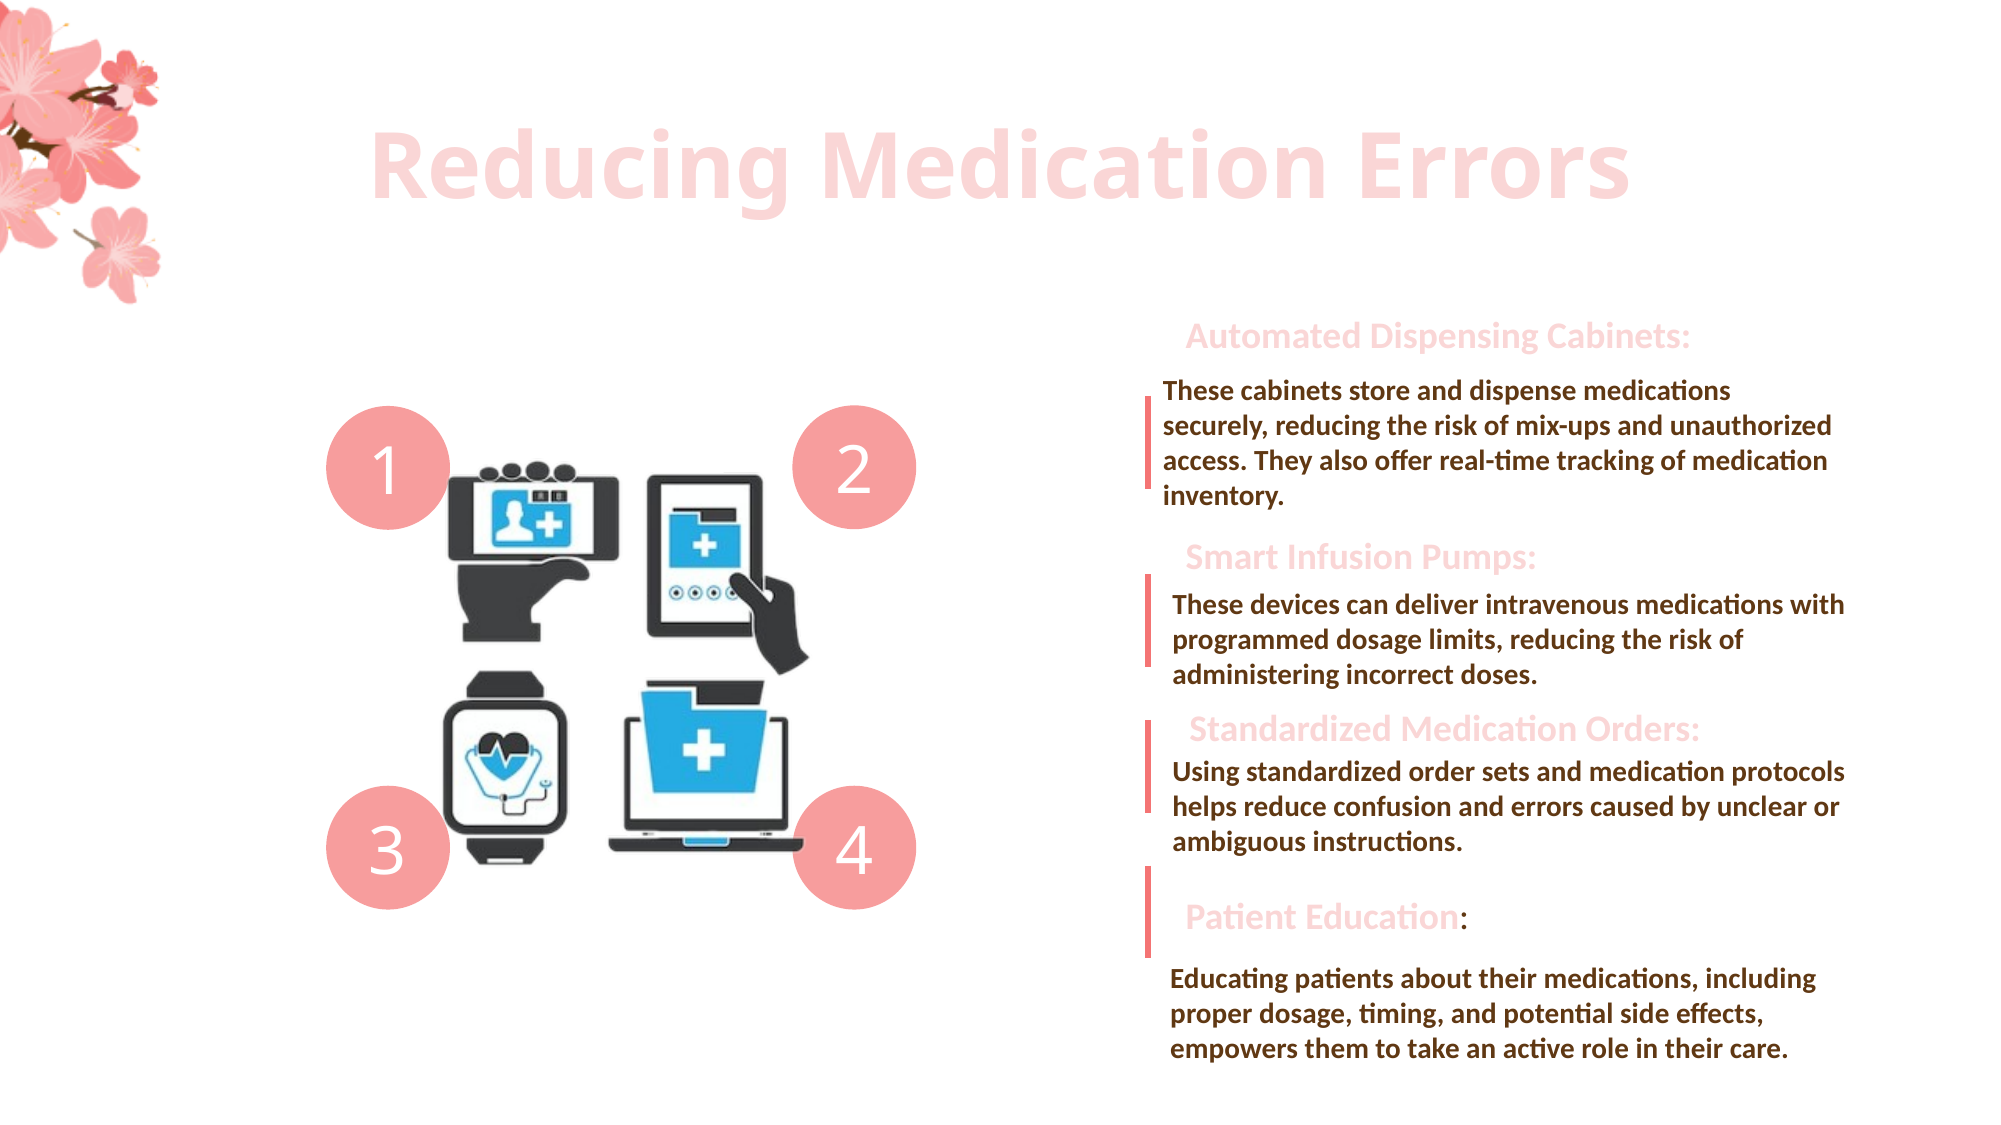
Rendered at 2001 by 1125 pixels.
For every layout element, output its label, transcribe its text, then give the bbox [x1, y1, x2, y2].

picture [380, 429, 862, 908]
text_box 4 [836, 785, 918, 911]
title Reducing Medication Errors [137, 59, 1863, 278]
text_box Standardized Medication Orders: [1157, 696, 1781, 745]
text_box These devices can deliver intravenous medications with programmed dosage limits, reducing the risk of administering incorrect doses. [1157, 578, 1863, 698]
text_box Patient Education: [1170, 884, 1528, 945]
text_box Educating patients about their medications, including proper dosage, timing, and potential side effects, empowers them to take an active role in their care. [1155, 951, 1861, 1072]
text_box 1 [325, 404, 441, 531]
text_box Using standardized order sets and medication protocols helps reduce confusion and errors caused by unclear or ambiguous instructions. [1157, 745, 1863, 865]
text_box 3 [325, 784, 439, 911]
text_box Smart Infusion Pumps: [1170, 524, 1603, 585]
text_box These cabinets store and dispense medications securely, reducing the risk of mix-ups and unauthorized access. They also offer real-time tracking of medication inventory. [1148, 364, 1853, 519]
picture [0, 0, 197, 328]
text_box 2 [804, 404, 918, 531]
text_box Automated Dispensing Cabinets: [1170, 303, 1723, 364]
